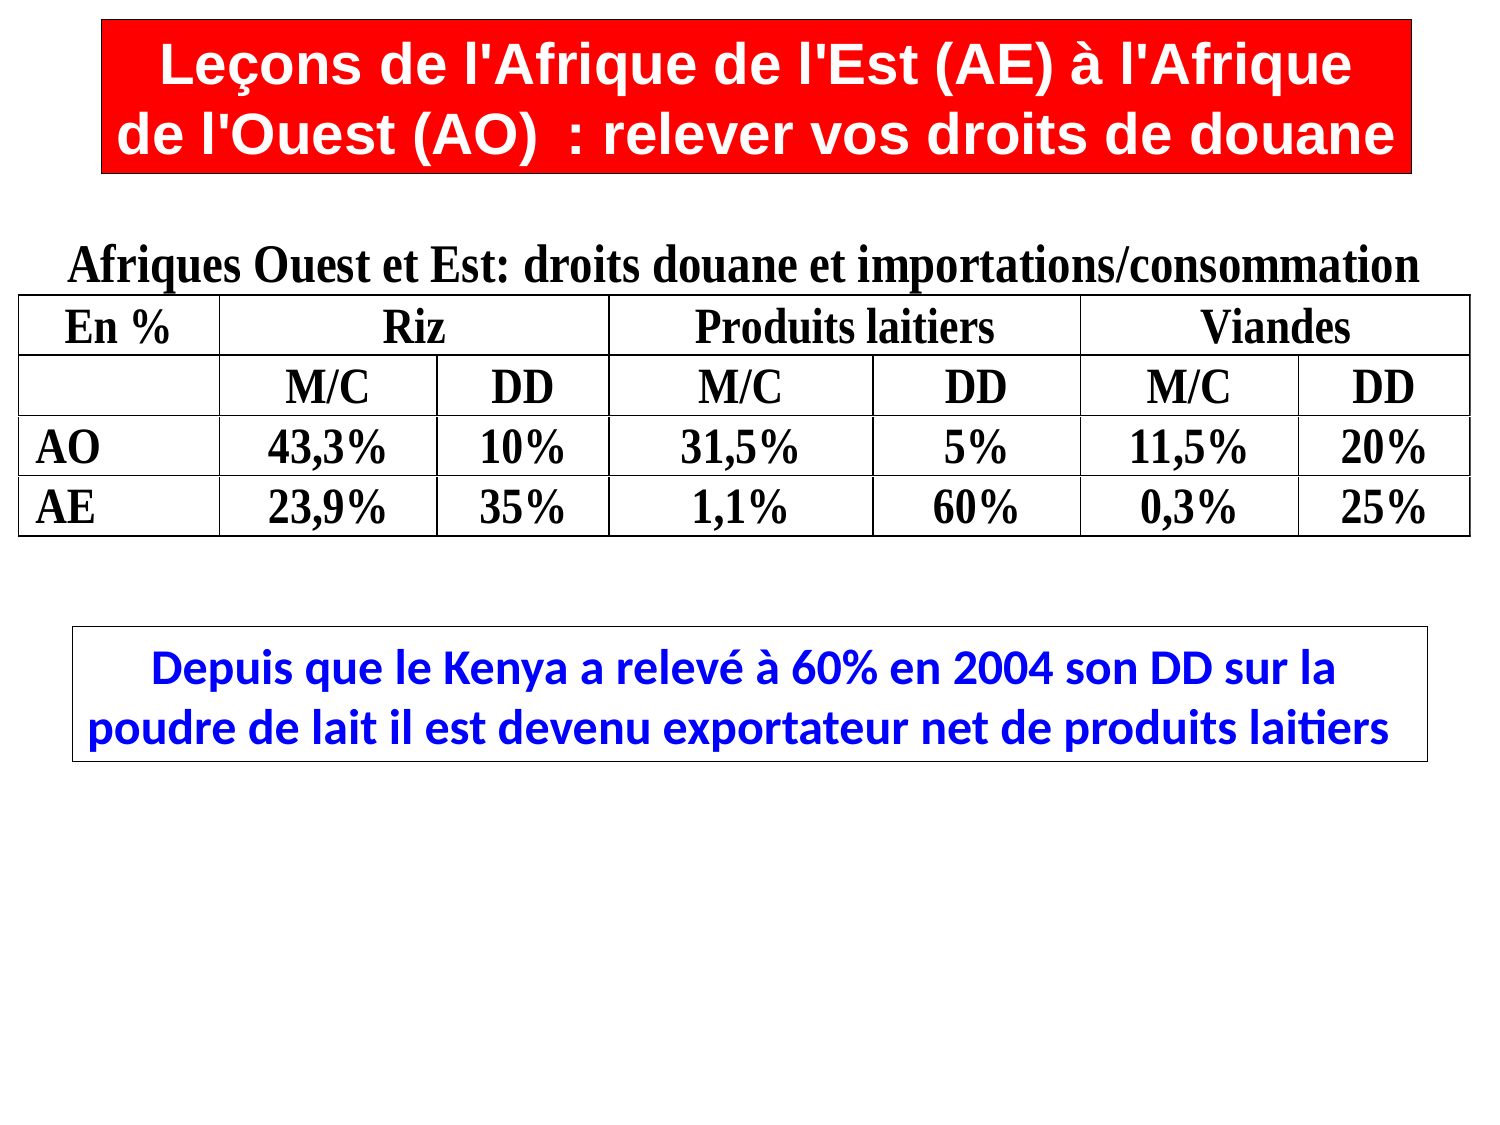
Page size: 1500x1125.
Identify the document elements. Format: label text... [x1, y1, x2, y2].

picture [17, 231, 1471, 630]
text_box Leçons de l'Afrique de l'Est (AE) à l'Afrique de l'Ouest (AO) : relever vos droits de douane [101, 19, 1412, 174]
text_box Depuis que le Kenya a relevé à 60% en 2004 son DD sur la poudre de lait il est devenu exportateur net de produits laitiers [72, 638, 1428, 762]
